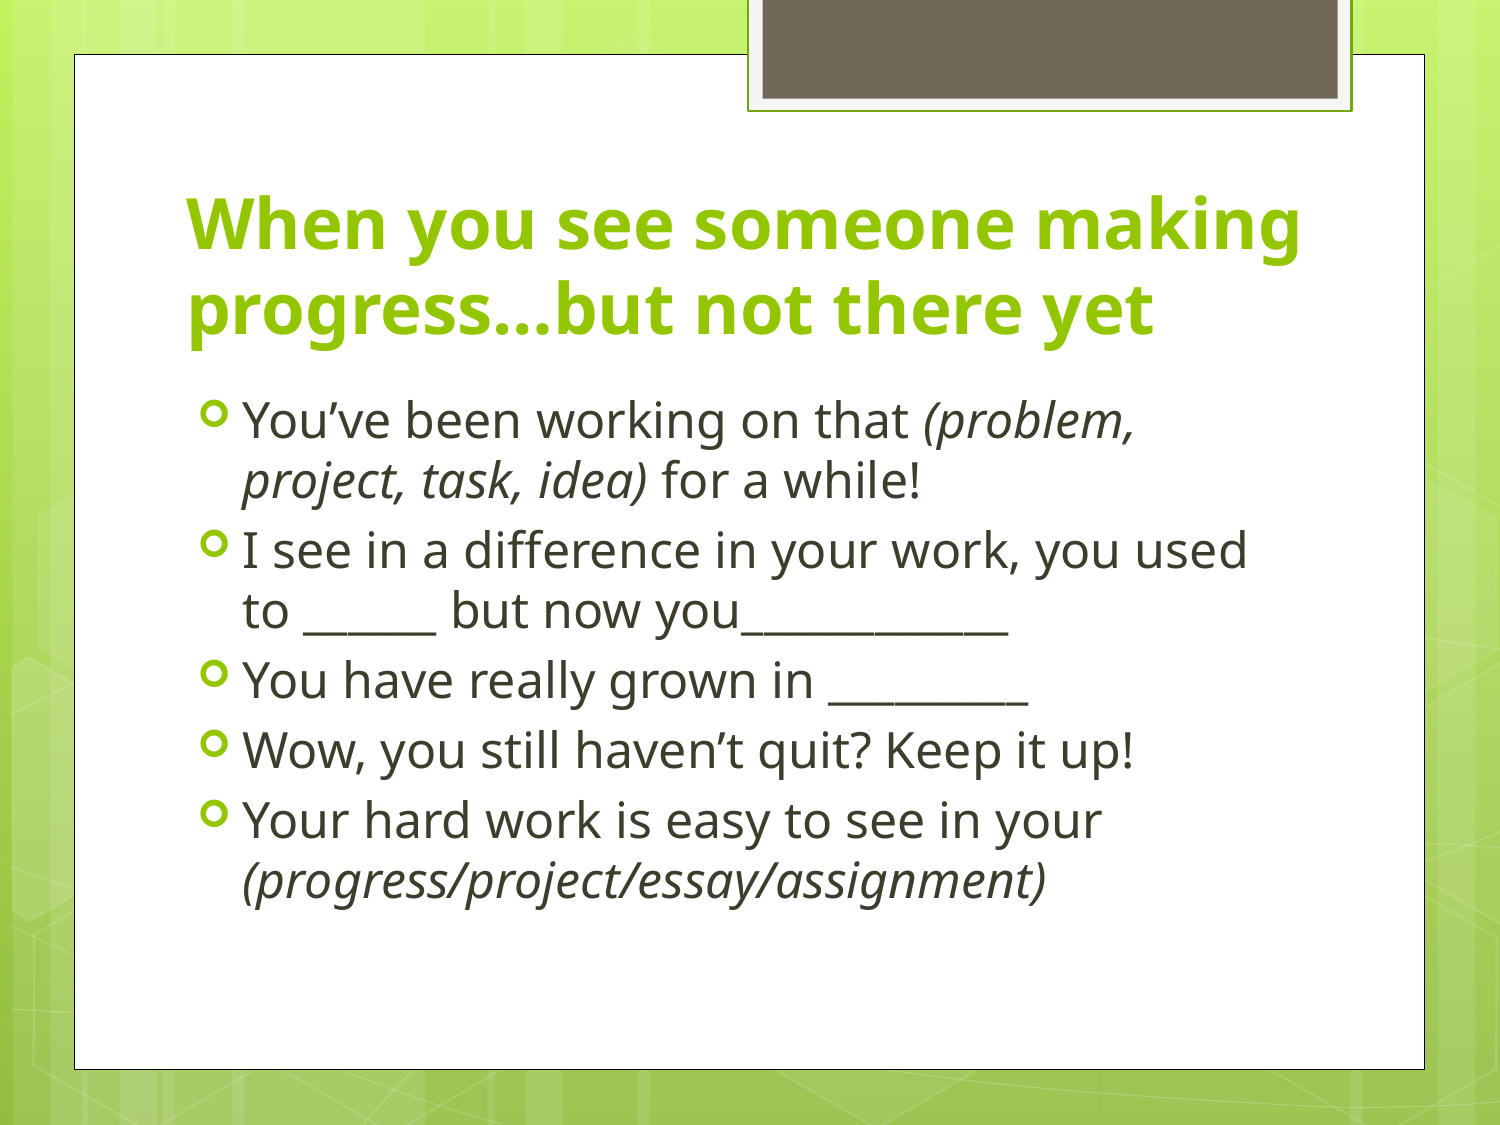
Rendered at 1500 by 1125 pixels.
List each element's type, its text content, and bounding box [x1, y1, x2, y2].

list You’ve been working on that (problem, project, task, idea) for a while! I see in a difference in your work, you used to ______ but now you____________ You have really grown in _________ Wow, you still haven’t quit? Keep it up! Your hard work is easy to see in your (progress/project/essay/assignment) [171, 381, 1283, 957]
title When you see someone making progress…but not there yet [171, 168, 1324, 357]
